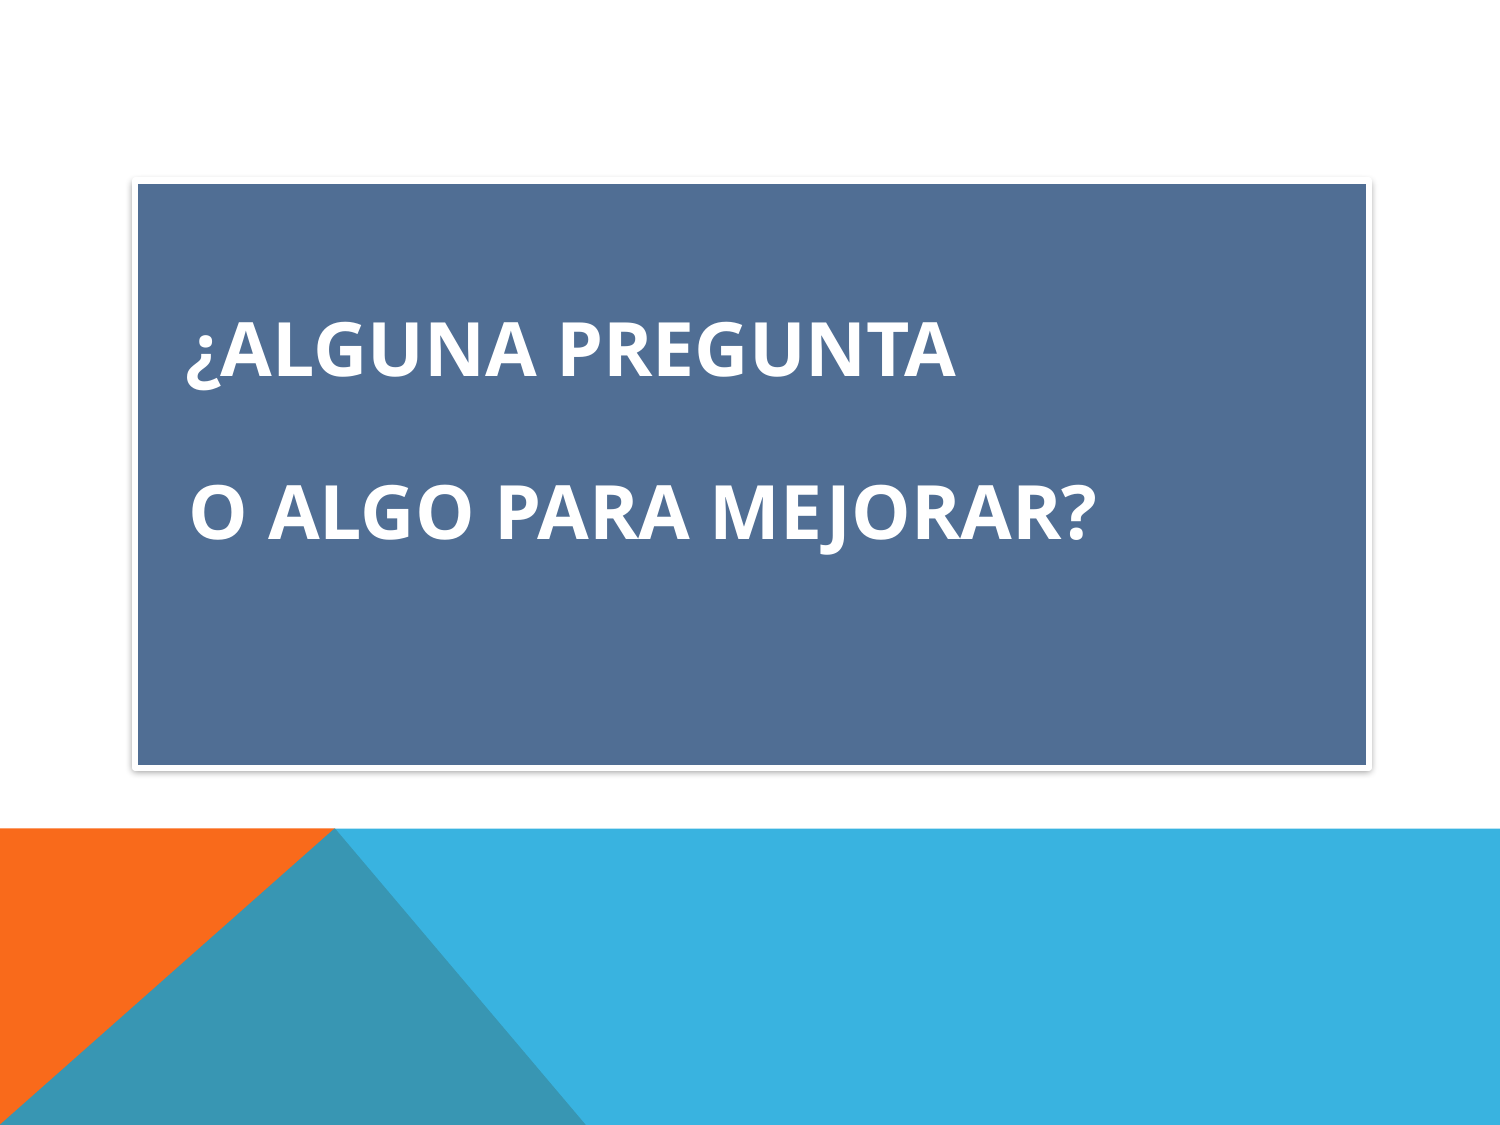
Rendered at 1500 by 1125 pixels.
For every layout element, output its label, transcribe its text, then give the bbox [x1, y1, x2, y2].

list ¿ALGUNA PREGUNTA O ALGO PARA MEJORAR? [132, 177, 1372, 771]
